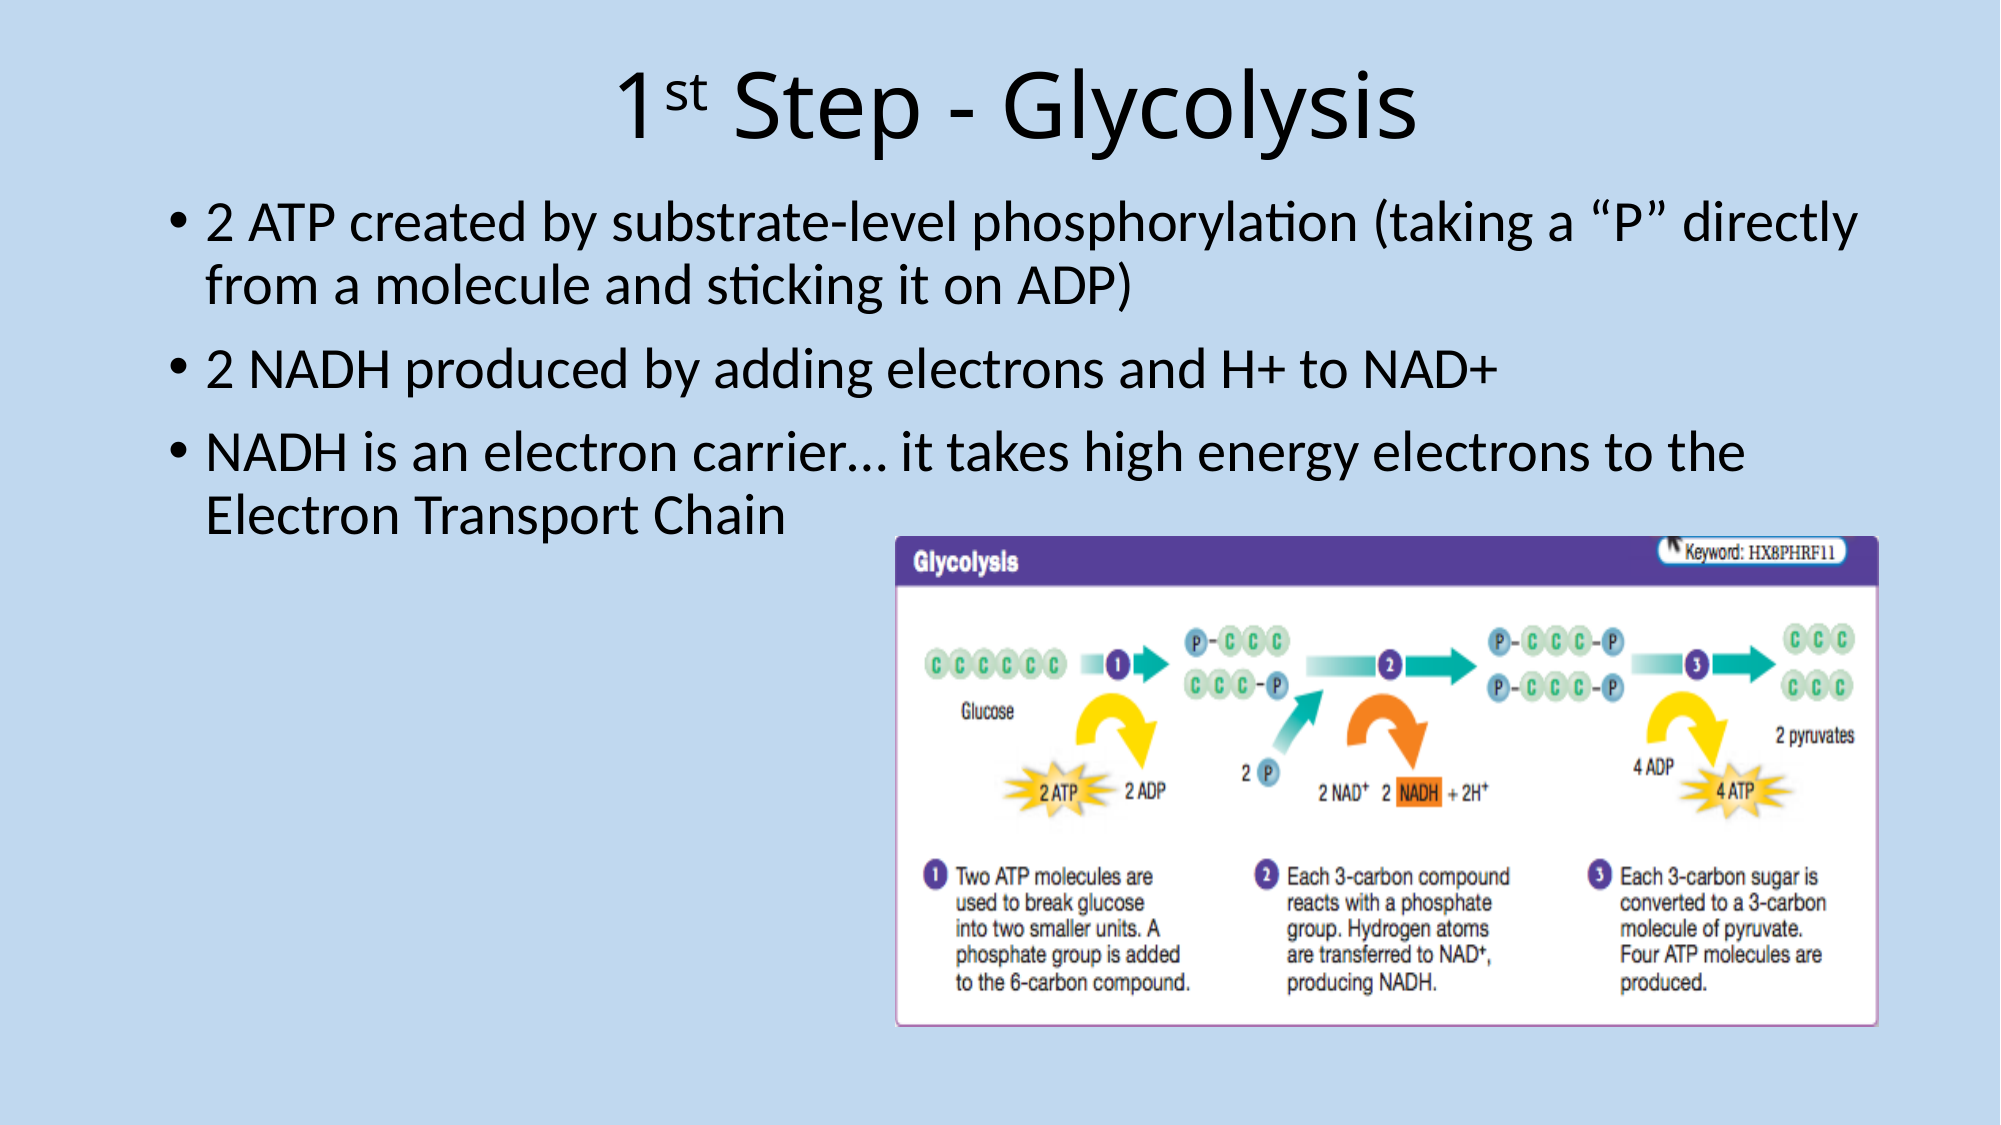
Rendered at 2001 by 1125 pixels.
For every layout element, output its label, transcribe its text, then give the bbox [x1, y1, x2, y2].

list 2 ATP created by substrate-level phosphorylation (taking a “P” directly from a molecule and sticking it on ADP) 2 NADH produced by adding electrons and H+ to NAD+ NADH is an electron carrier… it takes high energy electrons to the Electron Transport Chain [153, 183, 1879, 891]
picture [895, 536, 1879, 1027]
title 1st Step - Glycolysis [153, 0, 1879, 183]
